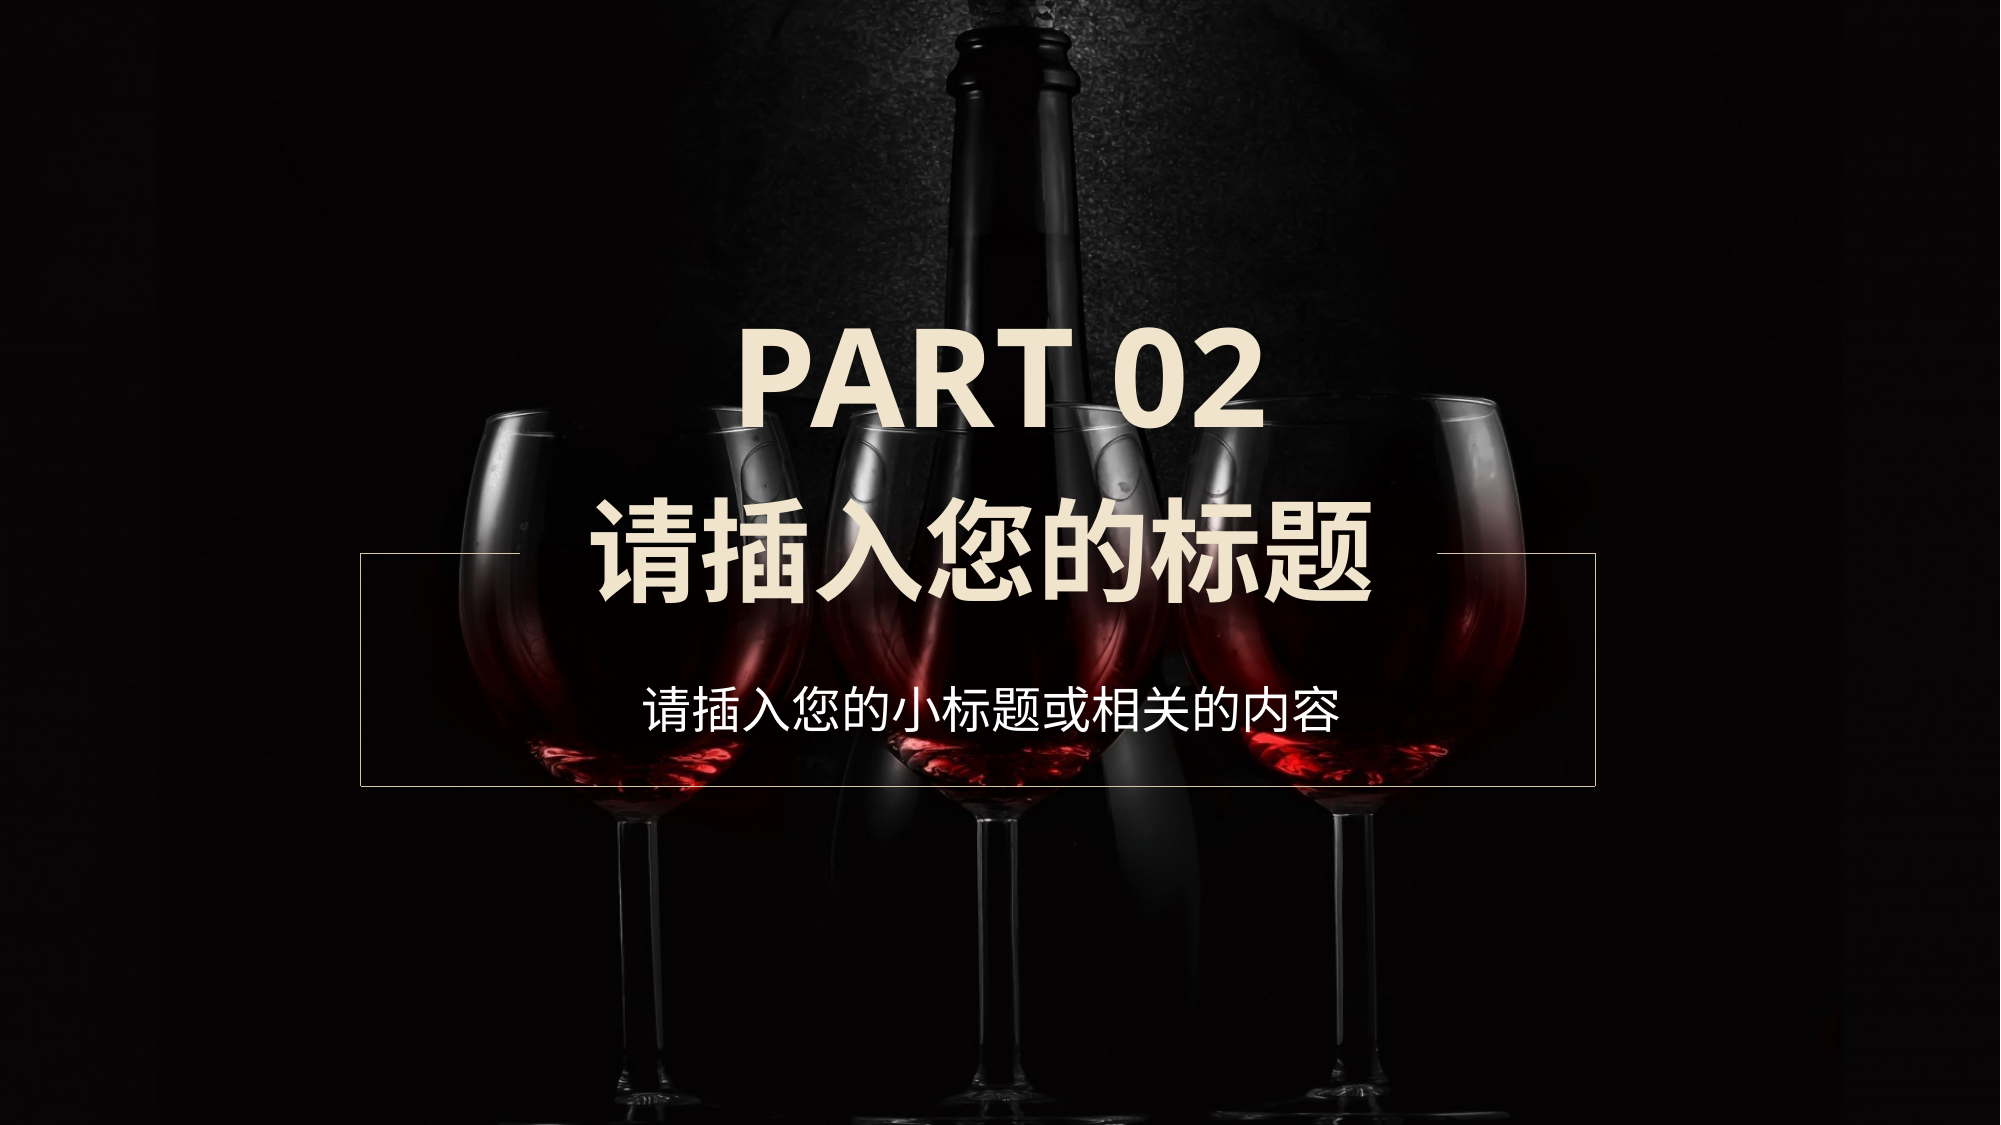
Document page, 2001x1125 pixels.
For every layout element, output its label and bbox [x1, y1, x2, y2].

list [0, 0, 2000, 1125]
